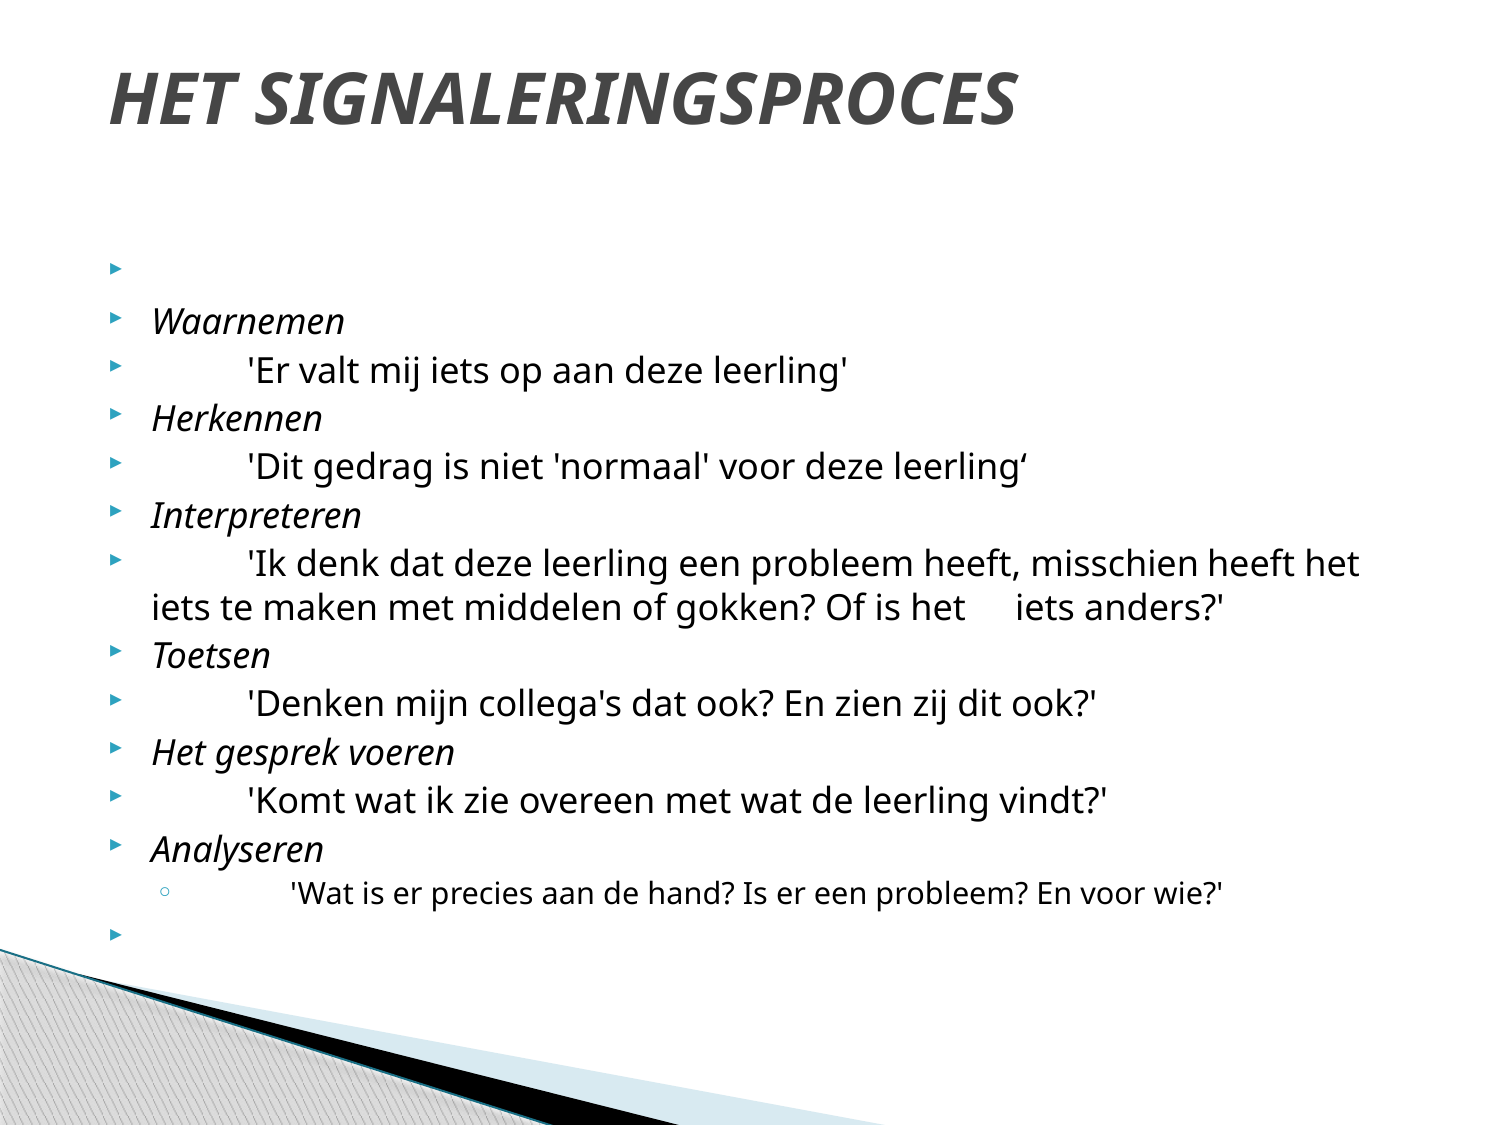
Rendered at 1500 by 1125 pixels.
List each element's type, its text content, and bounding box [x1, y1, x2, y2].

title Het signaleringsproces [75, 45, 1425, 233]
list Waarnemen 'Er valt mij iets op aan deze leerling' Herkennen 'Dit gedrag is niet 'normaal' voor deze leerling‘ Interpreteren 'Ik denk dat deze leerling een probleem heeft, misschien heeft het iets te maken met middelen of gokken? Of is het iets anders?' Toetsen 'Denken mijn collega's dat ook? En zien zij dit ook?' Het gesprek voeren 'Komt wat ik zie overeen met wat de leerling vindt?' Analyseren 'Wat is er precies aan de hand? Is er een probleem? En voor wie?' [75, 243, 1425, 986]
